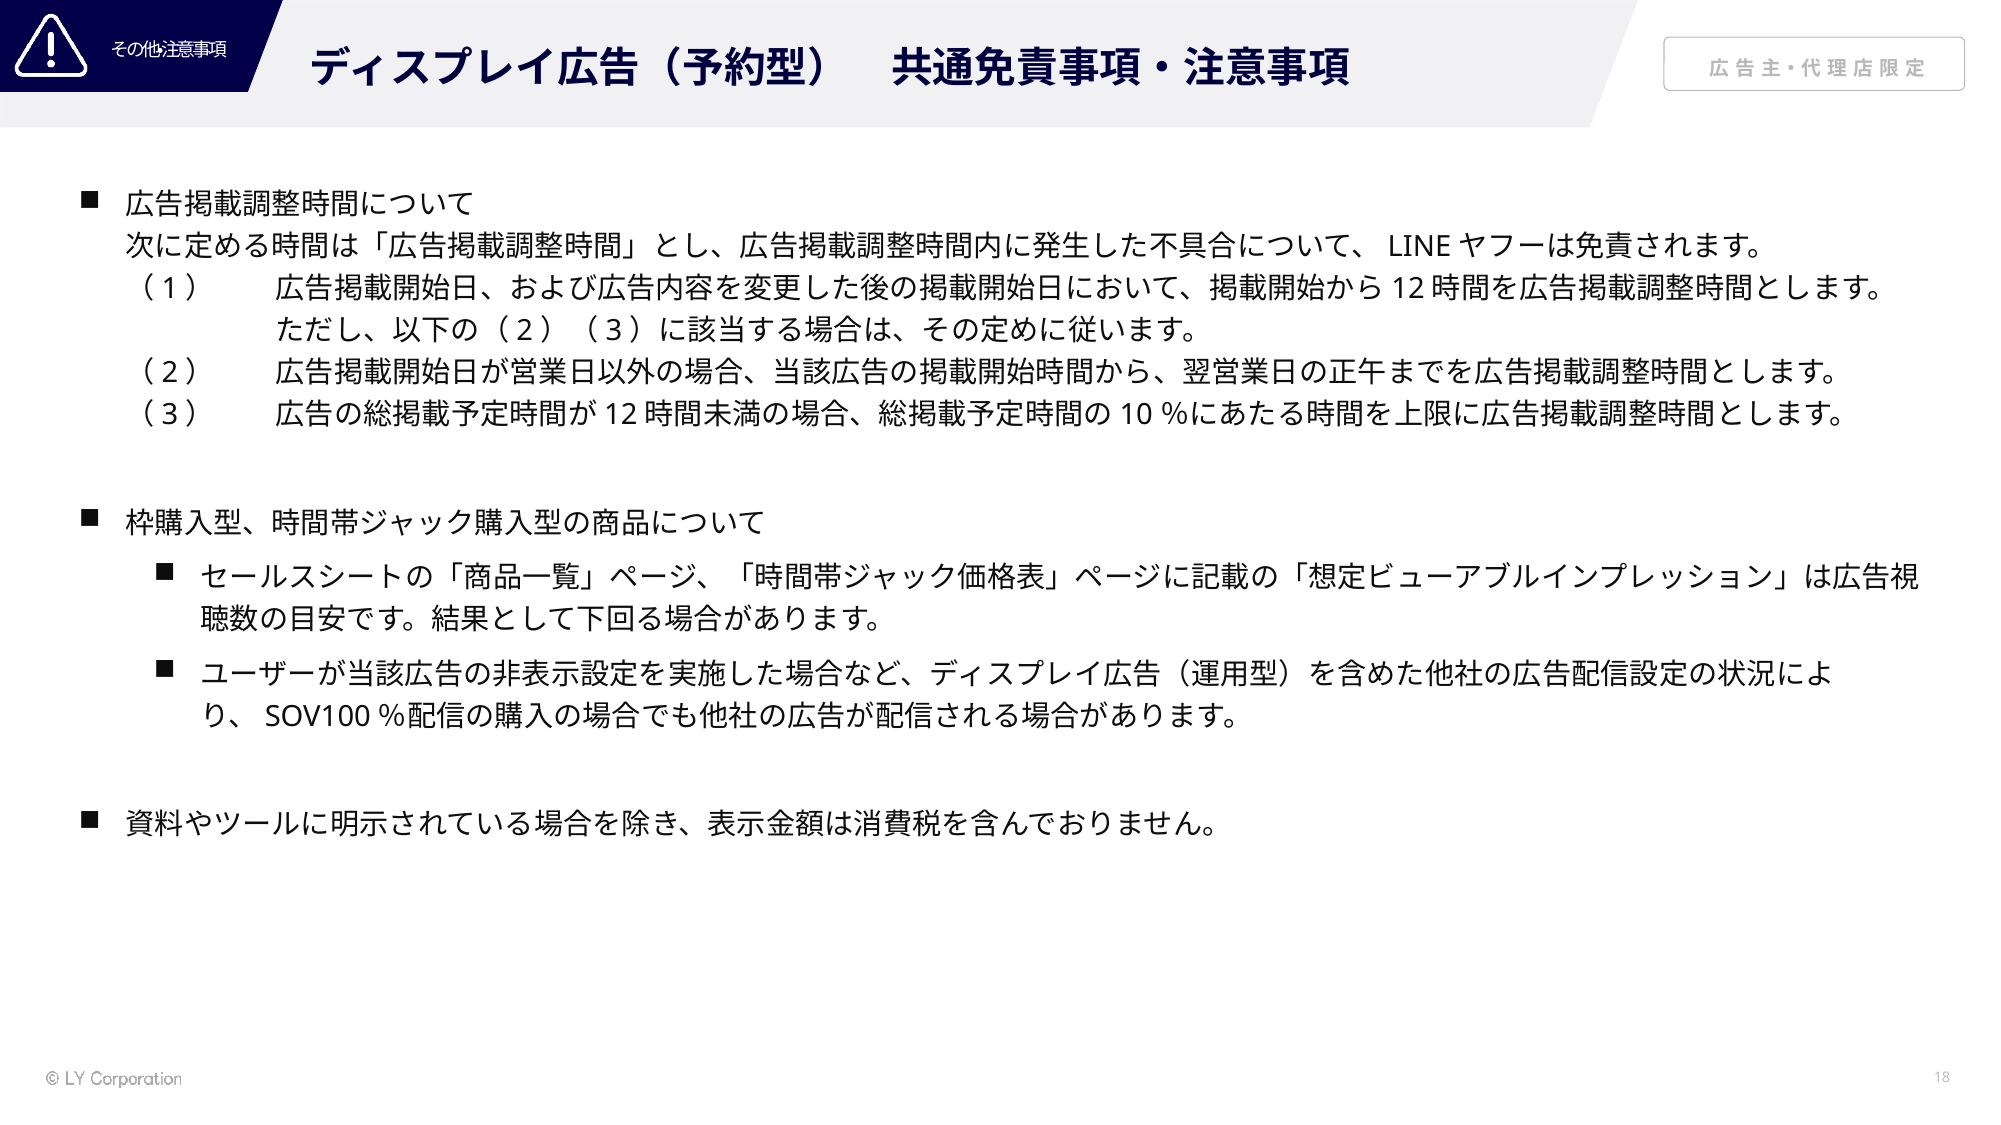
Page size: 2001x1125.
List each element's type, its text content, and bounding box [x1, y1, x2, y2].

list ディスプレイ広告（予約型） 共通免責事項・注意事項 [309, 41, 1645, 97]
text_box 広告掲載調整時間について 次に定める時間は「広告掲載調整時間」とし、広告掲載調整時間内に発生した不具合について、LINEヤフーは免責されます。 （1） 広告掲載開始日、および広告内容を変更した後の掲載開始日において、掲載開始から12時間を広告掲載調整時間とします。 ただし、以下の（2）（3）に該当する場合は、その定めに従います。 （2） 広告掲載開始日が営業日以外の場合、当該広告の掲載開始時間から、翌営業日の正午までを広告掲載調整時間とします。 （3） 広告の総掲載予定時間が12時間未満の場合、総掲載予定時間の10％にあたる時間を上限に広告掲載調整時間とします。 枠購入型、時間帯ジャック購入型の商品について セールスシートの「商品一覧」ページ、「時間帯ジャック価格表」ページに記載の「想定ビューアブルインプレッション」は広告視聴数の目安です。結果として下回る場合があります。 ユーザーが当該広告の非表示設定を実施した場合など、ディスプレイ広告（運用型）を含めた他社の広告配信設定の状況により、SOV100％配信の購入の場合でも他社の広告が配信される場合があります。 資料やツールに明示されている場合を除き、表示金額は消費税を含んでおりません。 [78, 178, 1922, 841]
picture [9, 5, 92, 87]
list その他・注意事項 [97, 13, 240, 81]
picture [46, 1071, 181, 1088]
